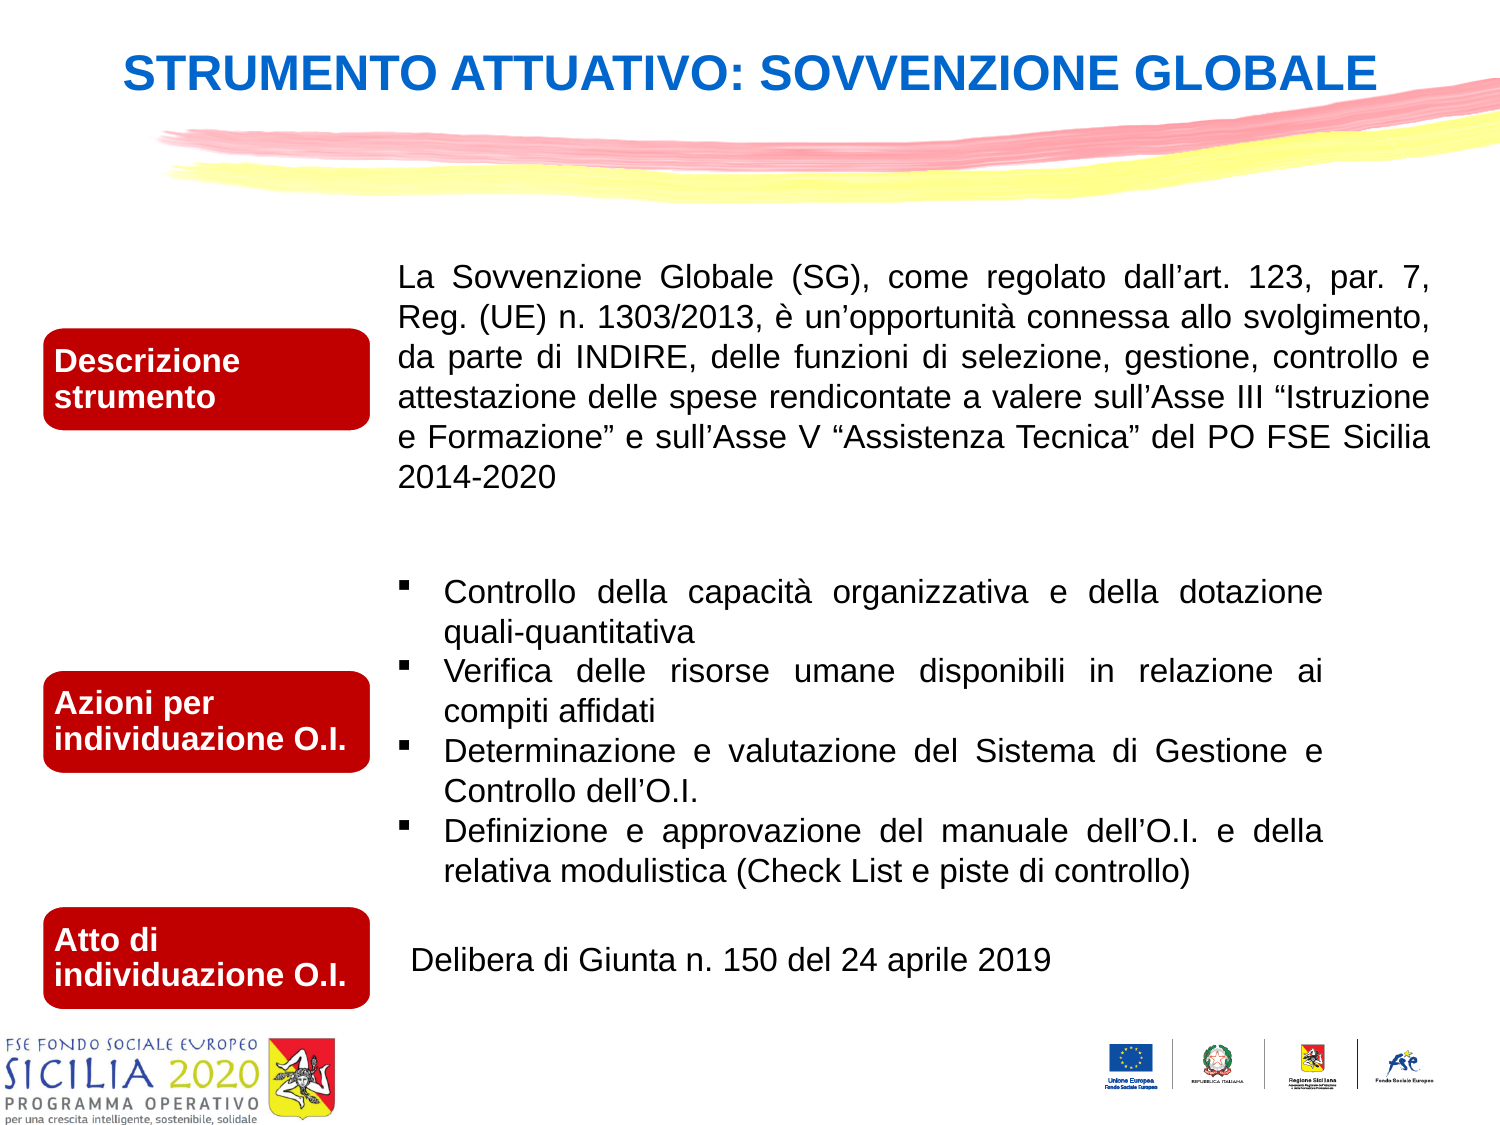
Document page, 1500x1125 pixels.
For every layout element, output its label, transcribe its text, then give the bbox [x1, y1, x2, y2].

text_box Azioni per individuazione O.I. [39, 666, 375, 778]
picture [100, 77, 1500, 209]
picture [0, 1031, 348, 1125]
picture [1080, 1034, 1447, 1107]
text_box Delibera di Giunta n. 150 del 24 aprile 2019 [395, 930, 1376, 986]
text_box Descrizione strumento [39, 324, 375, 435]
text_box La Sovvenzione Globale (SG), come regolato dall’art. 123, par. 7, Reg. (UE) n. 1303/2013, è un’opportunità connessa allo svolgimento, da parte di INDIRE, delle funzioni di selezione, gestione, controllo e attestazione delle spese rendicontate a valere sull’Asse III “Istruzione e Formazione” e sull’Asse V “Assistenza Tecnica” del PO FSE Sicilia 2014-2020 [382, 248, 1447, 503]
text_box Controllo della capacità organizzativa e della dotazione quali-quantitativa Verifica delle risorse umane disponibili in relazione ai compiti affidati Determinazione e valutazione del Sistema di Gestione e Controllo dell’O.I. Definizione e approvazione del manuale dell’O.I. e della relativa modulistica (Check List e piste di controllo) [381, 562, 1340, 897]
text_box STRUMENTO ATTUATIVO: SOVVENZIONE GLOBALE [14, 33, 1487, 109]
text_box Atto di individuazione O.I. [39, 902, 375, 1014]
